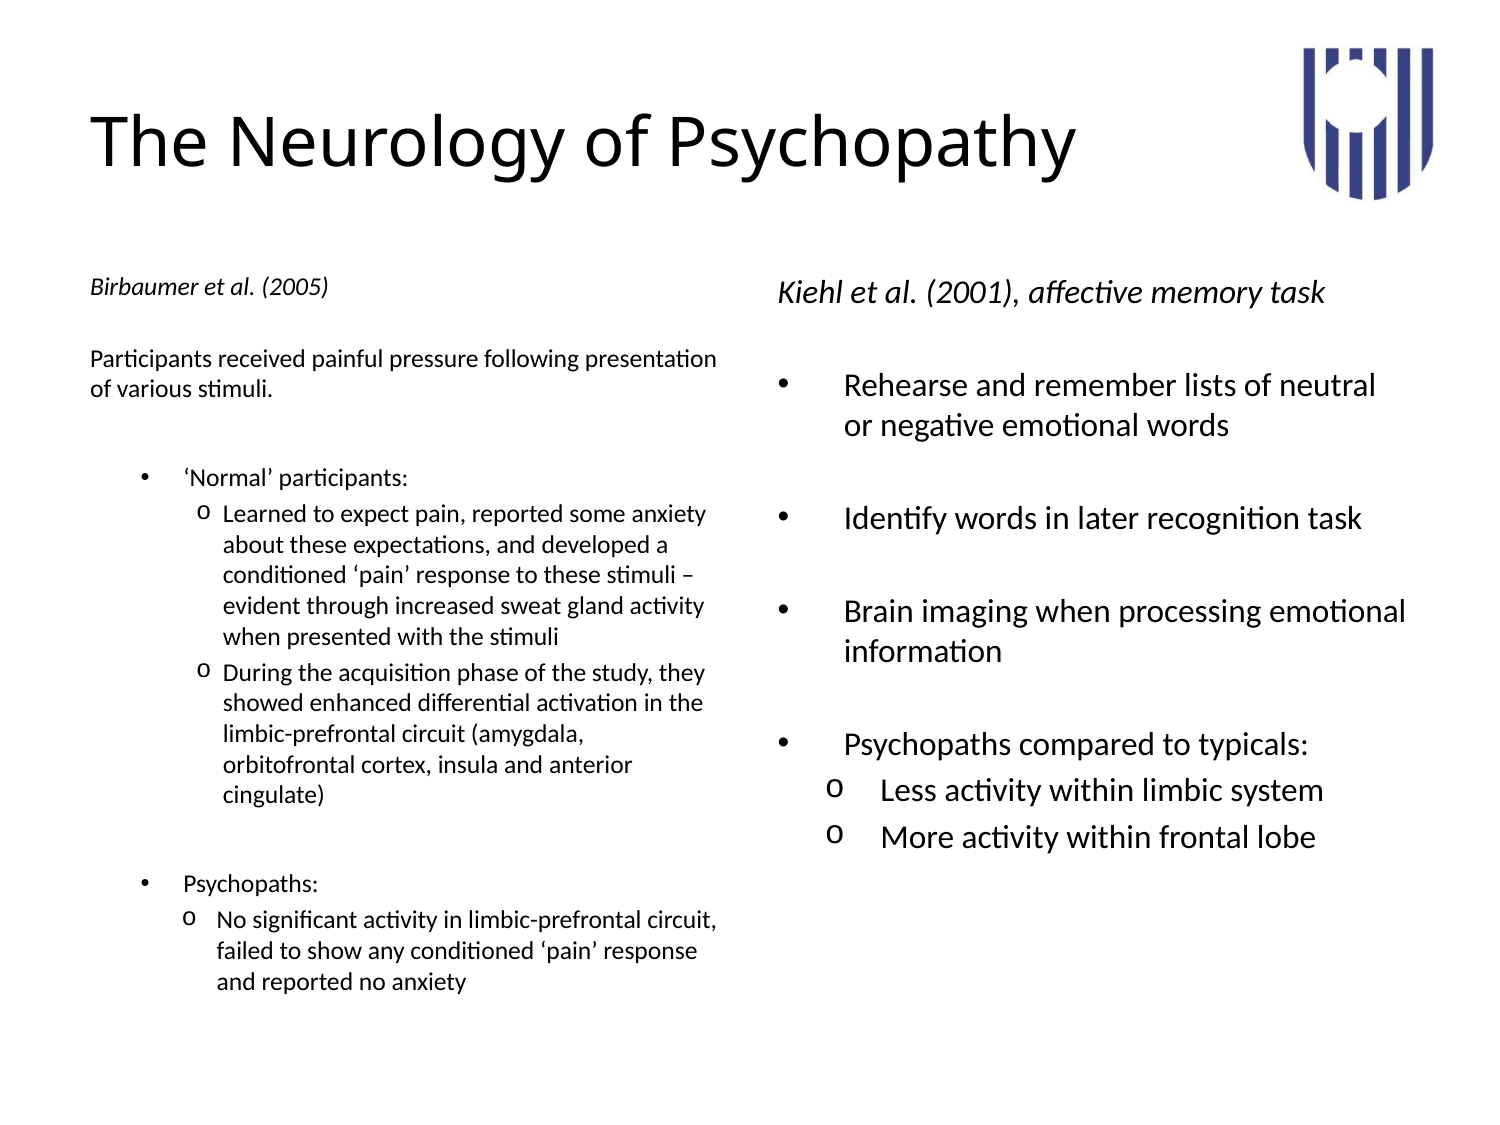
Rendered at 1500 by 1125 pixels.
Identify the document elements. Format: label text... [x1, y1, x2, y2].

list Kiehl et al. (2001), affective memory task Rehearse and remember lists of neutral or negative emotional words Identify words in later recognition task Brain imaging when processing emotional information Psychopaths compared to typicals: Less activity within limbic system More activity within frontal lobe [762, 262, 1425, 1005]
picture [1250, 11, 1488, 248]
list Birbaumer et al. (2005) Participants received painful pressure following presentation of various stimuli. ‘Normal’ participants: Learned to expect pain, reported some anxiety about these expectations, and developed a conditioned ‘pain’ response to these stimuli – evident through increased sweat gland activity when presented with the stimuli During the acquisition phase of the study, they showed enhanced differential activation in the limbic-prefrontal circuit (amygdala, orbitofrontal cortex, insula and anterior cingulate) Psychopaths: No significant activity in limbic-prefrontal circuit, failed to show any conditioned ‘pain’ response and reported no anxiety [75, 262, 738, 1005]
title The Neurology of Psychopathy [75, 45, 1425, 233]
